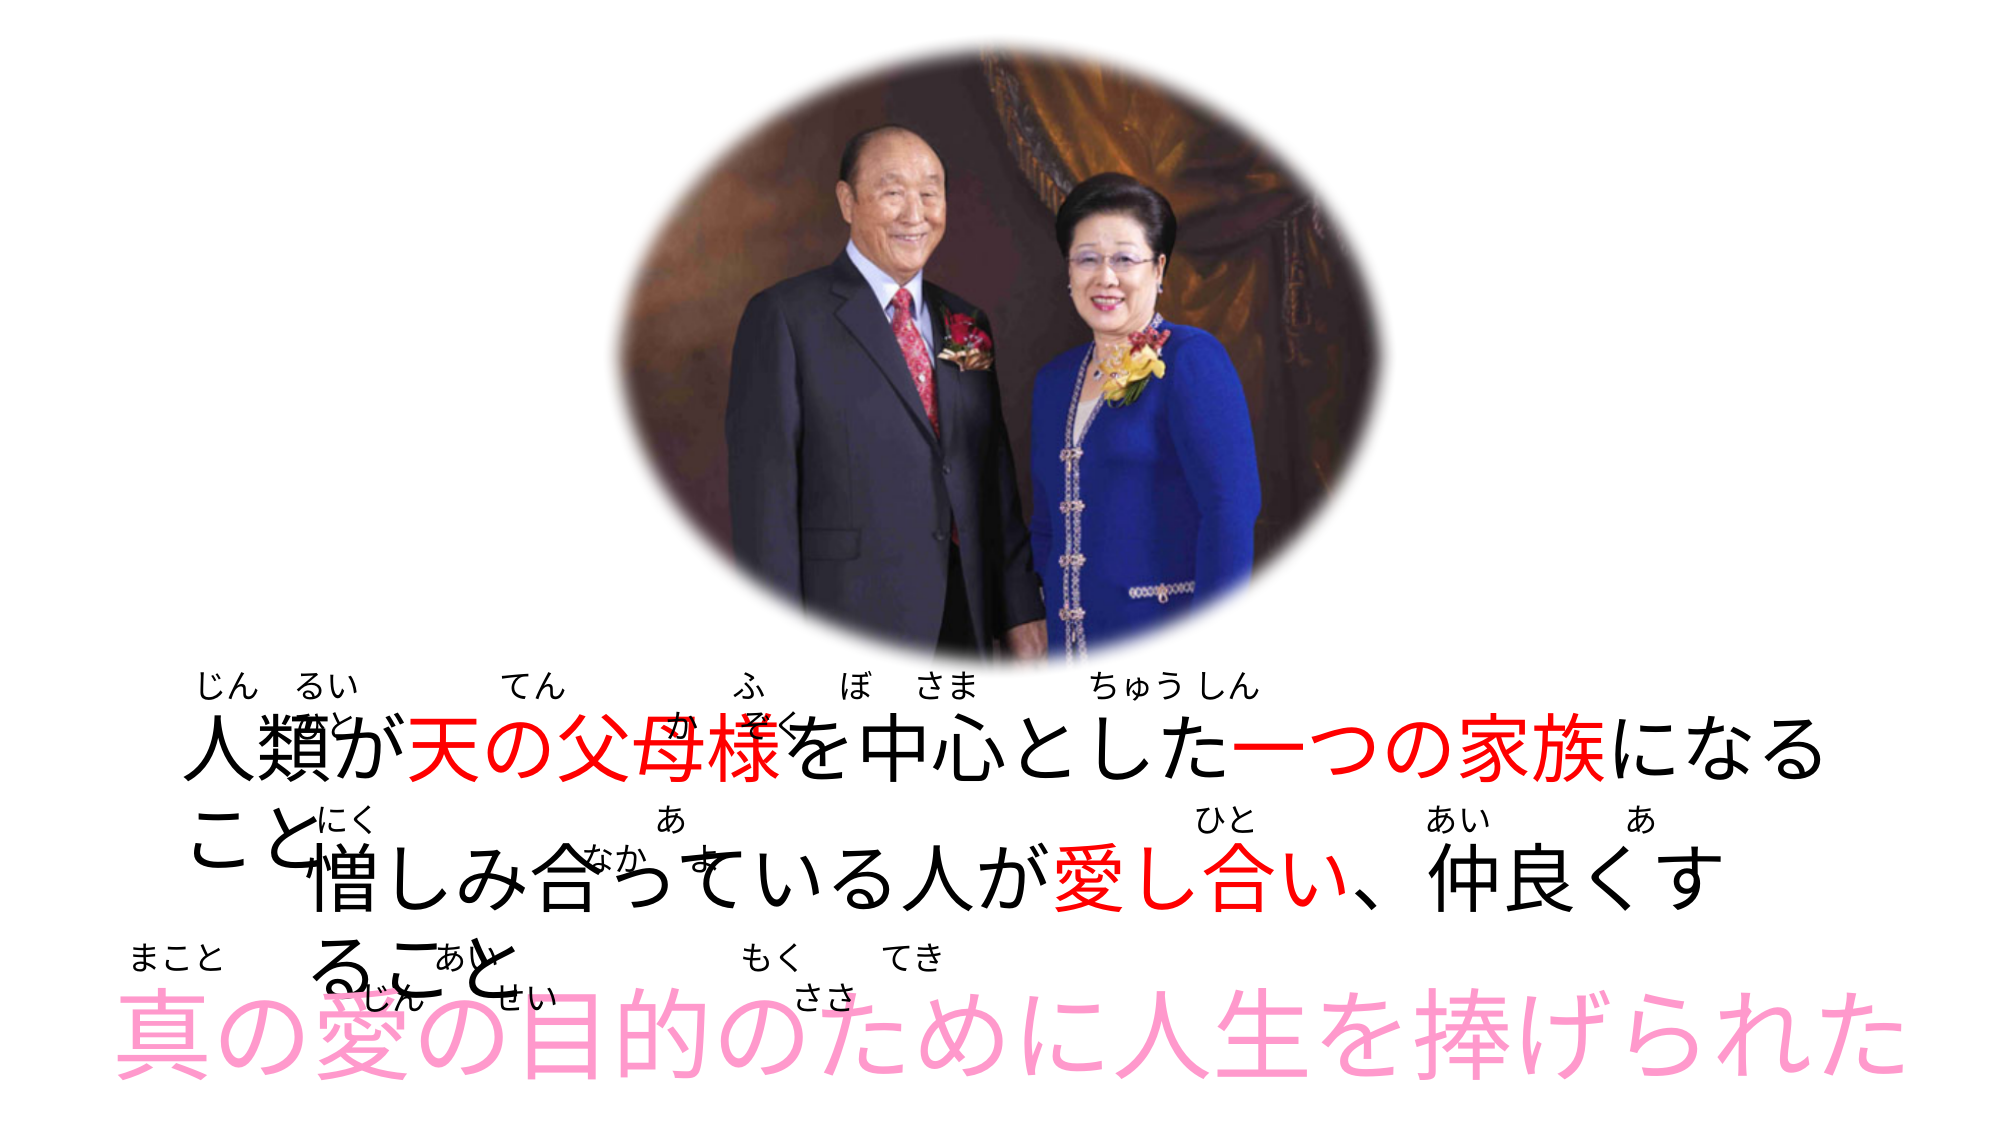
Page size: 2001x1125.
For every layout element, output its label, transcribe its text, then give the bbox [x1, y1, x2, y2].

text_box 人類が天の父母様を中心とした一つの家族になること [1568, 693, 1912, 889]
picture [601, 32, 1399, 681]
text_box にく あ ひと あい あ なか よ [300, 791, 1690, 886]
text_box 憎しみ合っている人が愛し合い、仲良くすること [289, 823, 1789, 965]
text_box 真の愛の目的のために人生を捧げられた [97, 965, 1953, 1101]
text_box 人類が天の父母様を中心とした一つの家族になること [167, 693, 300, 889]
text_box じん るい てん ふ ぼ さま ちゅう しん ひと か ぞく [178, 658, 1568, 793]
text_box まこと あい もく てき じん せい ささ [112, 929, 1502, 1065]
